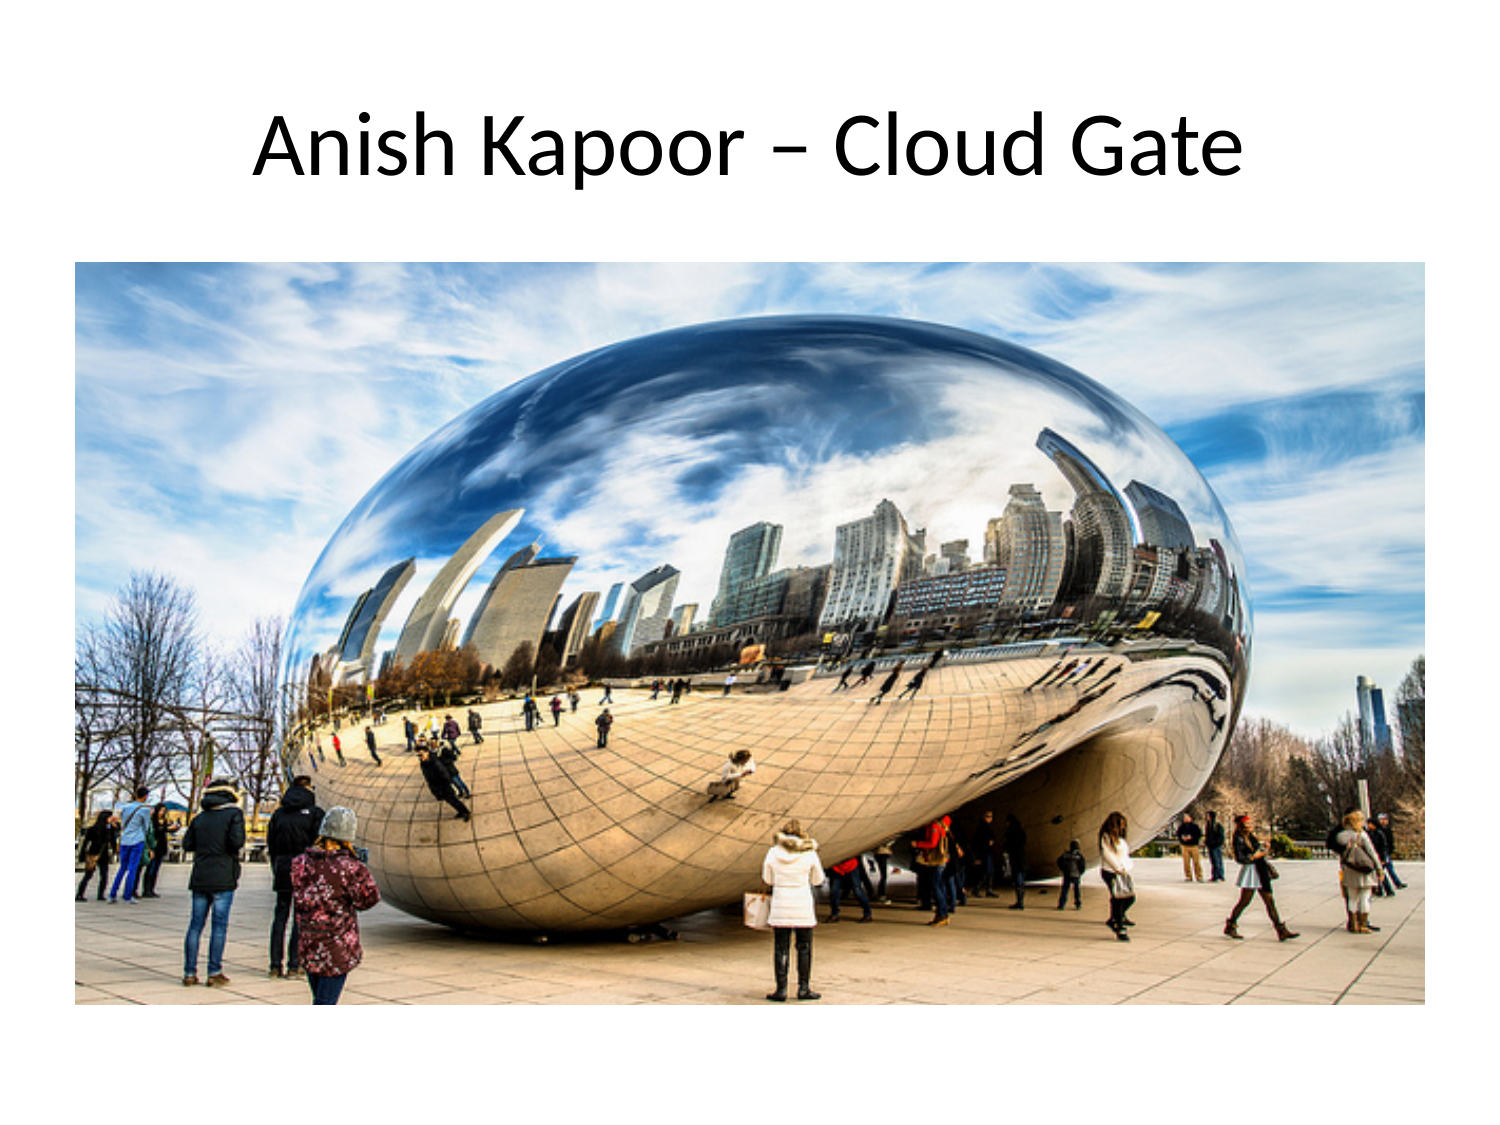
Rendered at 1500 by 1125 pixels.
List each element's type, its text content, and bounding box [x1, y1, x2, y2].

title Anish Kapoor – Cloud Gate [75, 45, 1425, 233]
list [74, 262, 1426, 1006]
